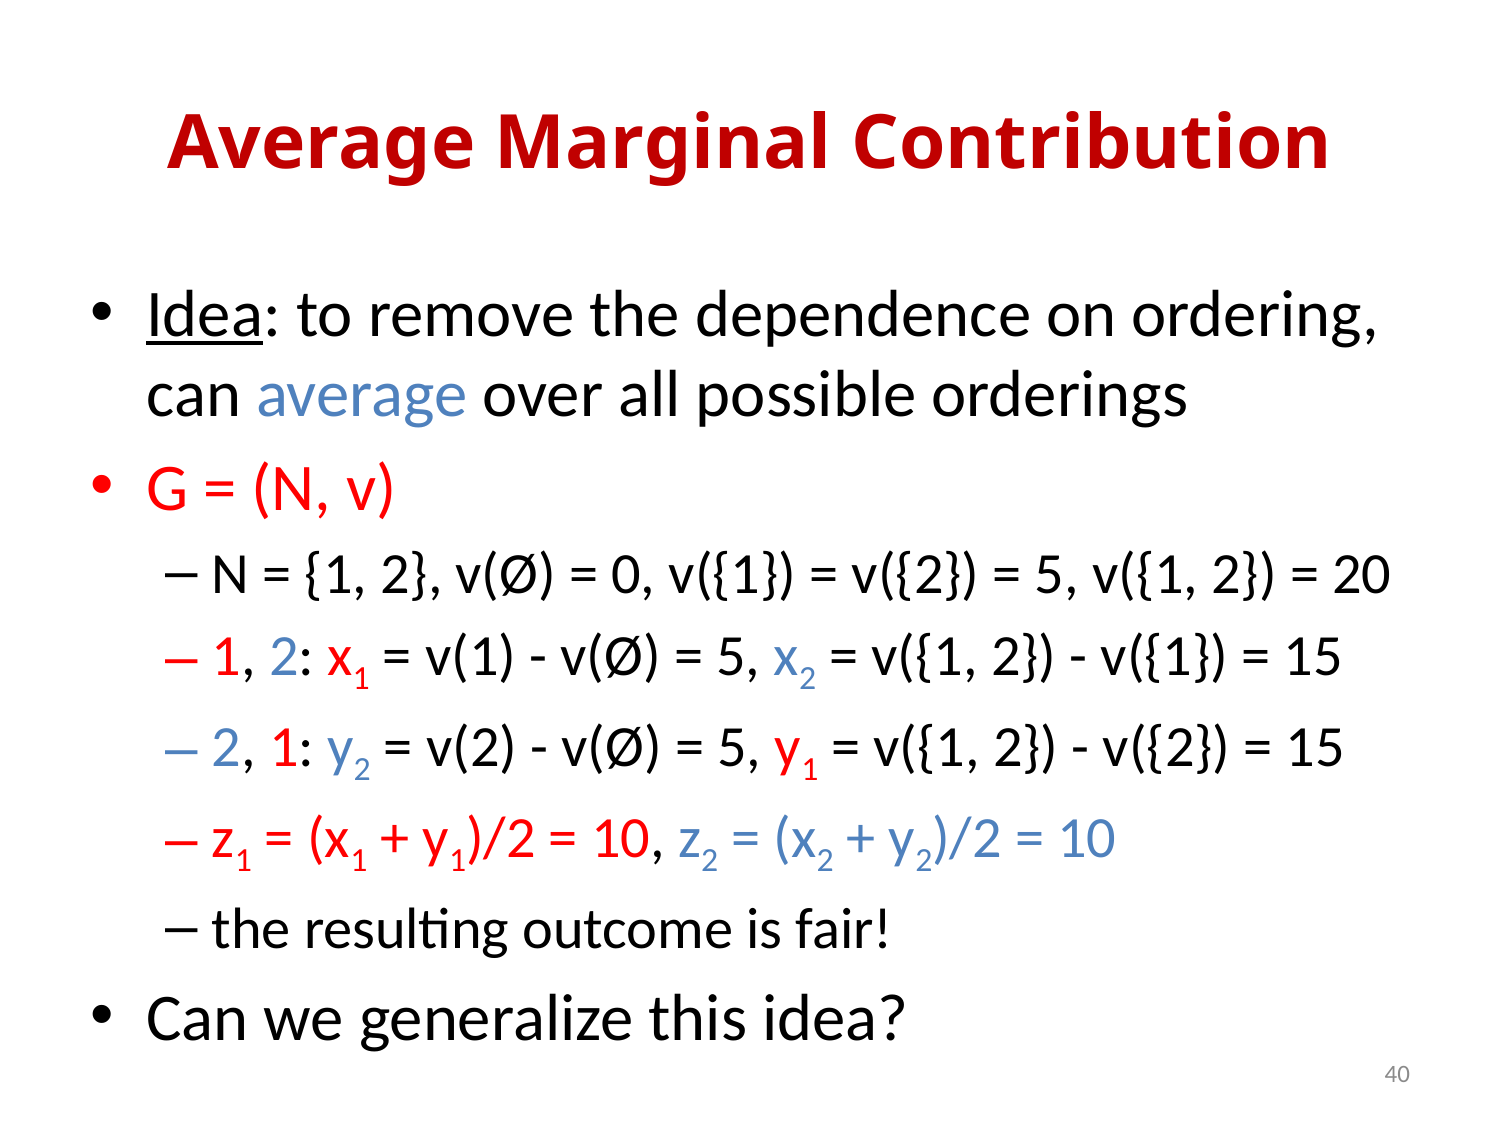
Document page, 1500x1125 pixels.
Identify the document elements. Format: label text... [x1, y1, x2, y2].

list Idea: to remove the dependence on ordering, can average over all possible orderings G = (N, v) N = {1, 2}, v(Ø) = 0, v({1}) = v({2}) = 5, v({1, 2}) = 20 1, 2: x1 = v(1) - v(Ø) = 5, x2 = v({1, 2}) - v({1}) = 15 2, 1: y2 = v(2) - v(Ø) = 5, y1 = v({1, 2}) - v({2}) = 15 z1 = (x1 + y1)/2 = 10, z2 = (x2 + y2)/2 = 10 the resulting outcome is fair! Can we generalize this idea? [75, 262, 1425, 1071]
title Average Marginal Contribution [75, 45, 1425, 233]
slide_number 40 [1074, 1042, 1425, 1103]
